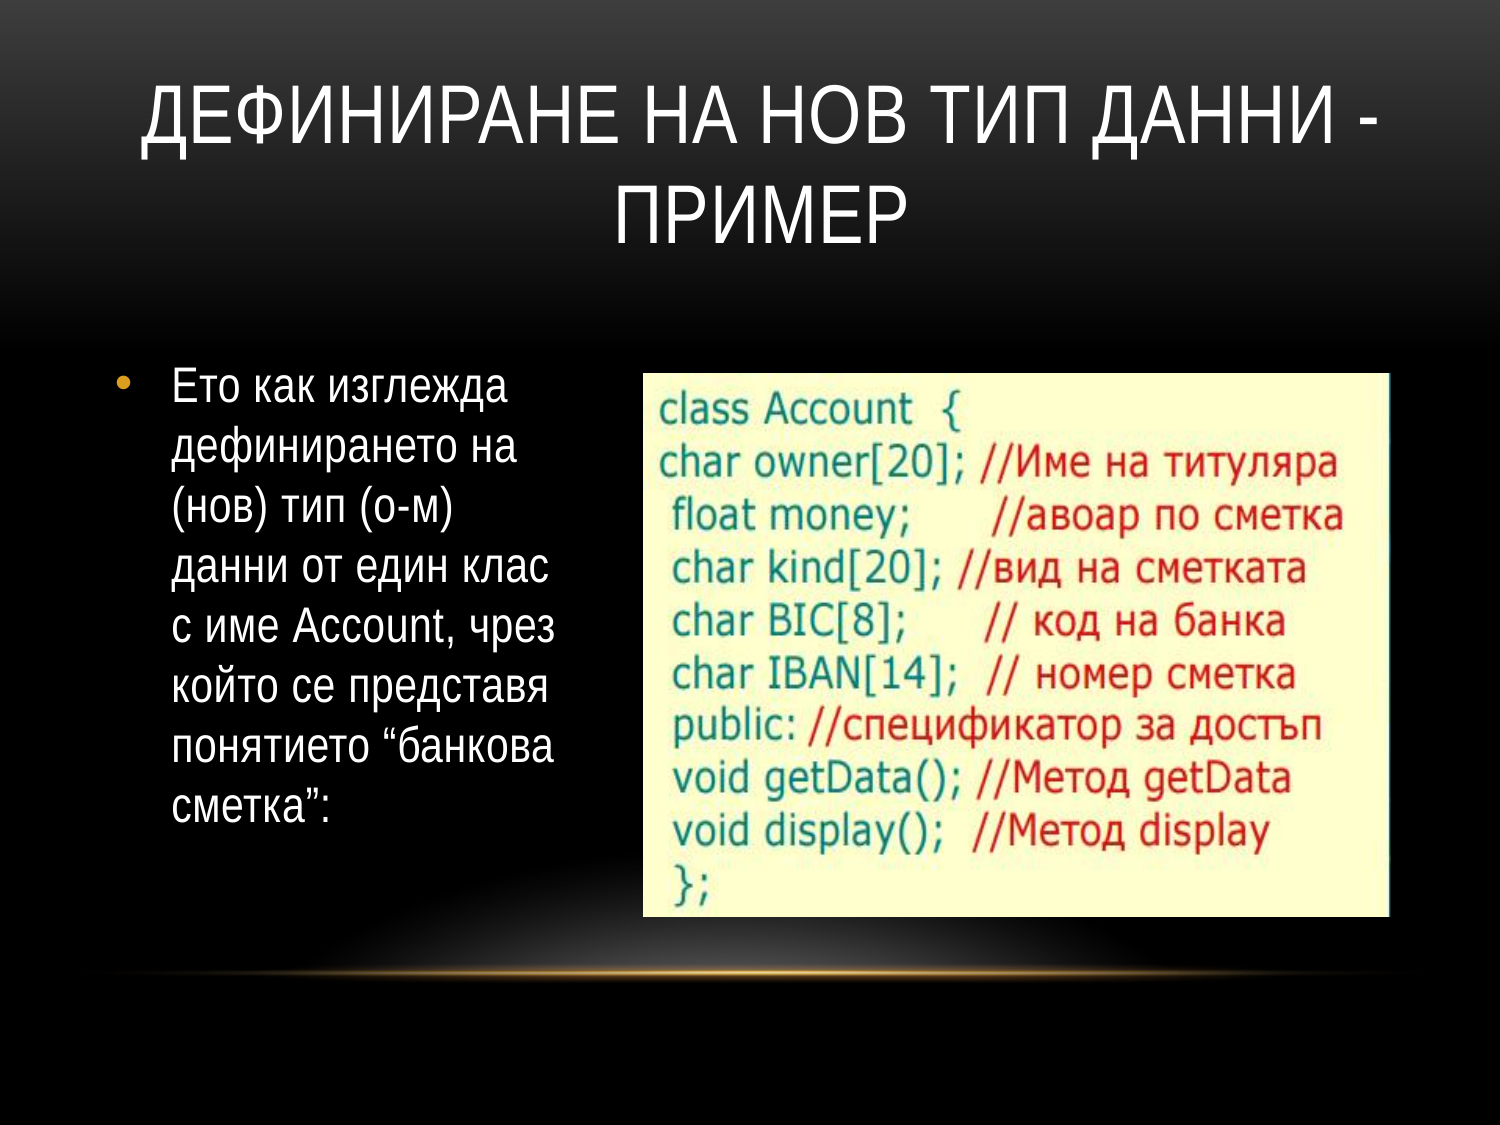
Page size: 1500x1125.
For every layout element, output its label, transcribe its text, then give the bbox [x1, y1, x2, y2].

title Дефиниране на нов тип данни - пример [112, 90, 1413, 268]
list Ето как изглежда дефинирането на (нов) тип (о-м) данни от един клас с име Account, чрез който се представя понятието “банкова сметка”: [99, 262, 573, 938]
picture [0, 0, 1500, 1125]
